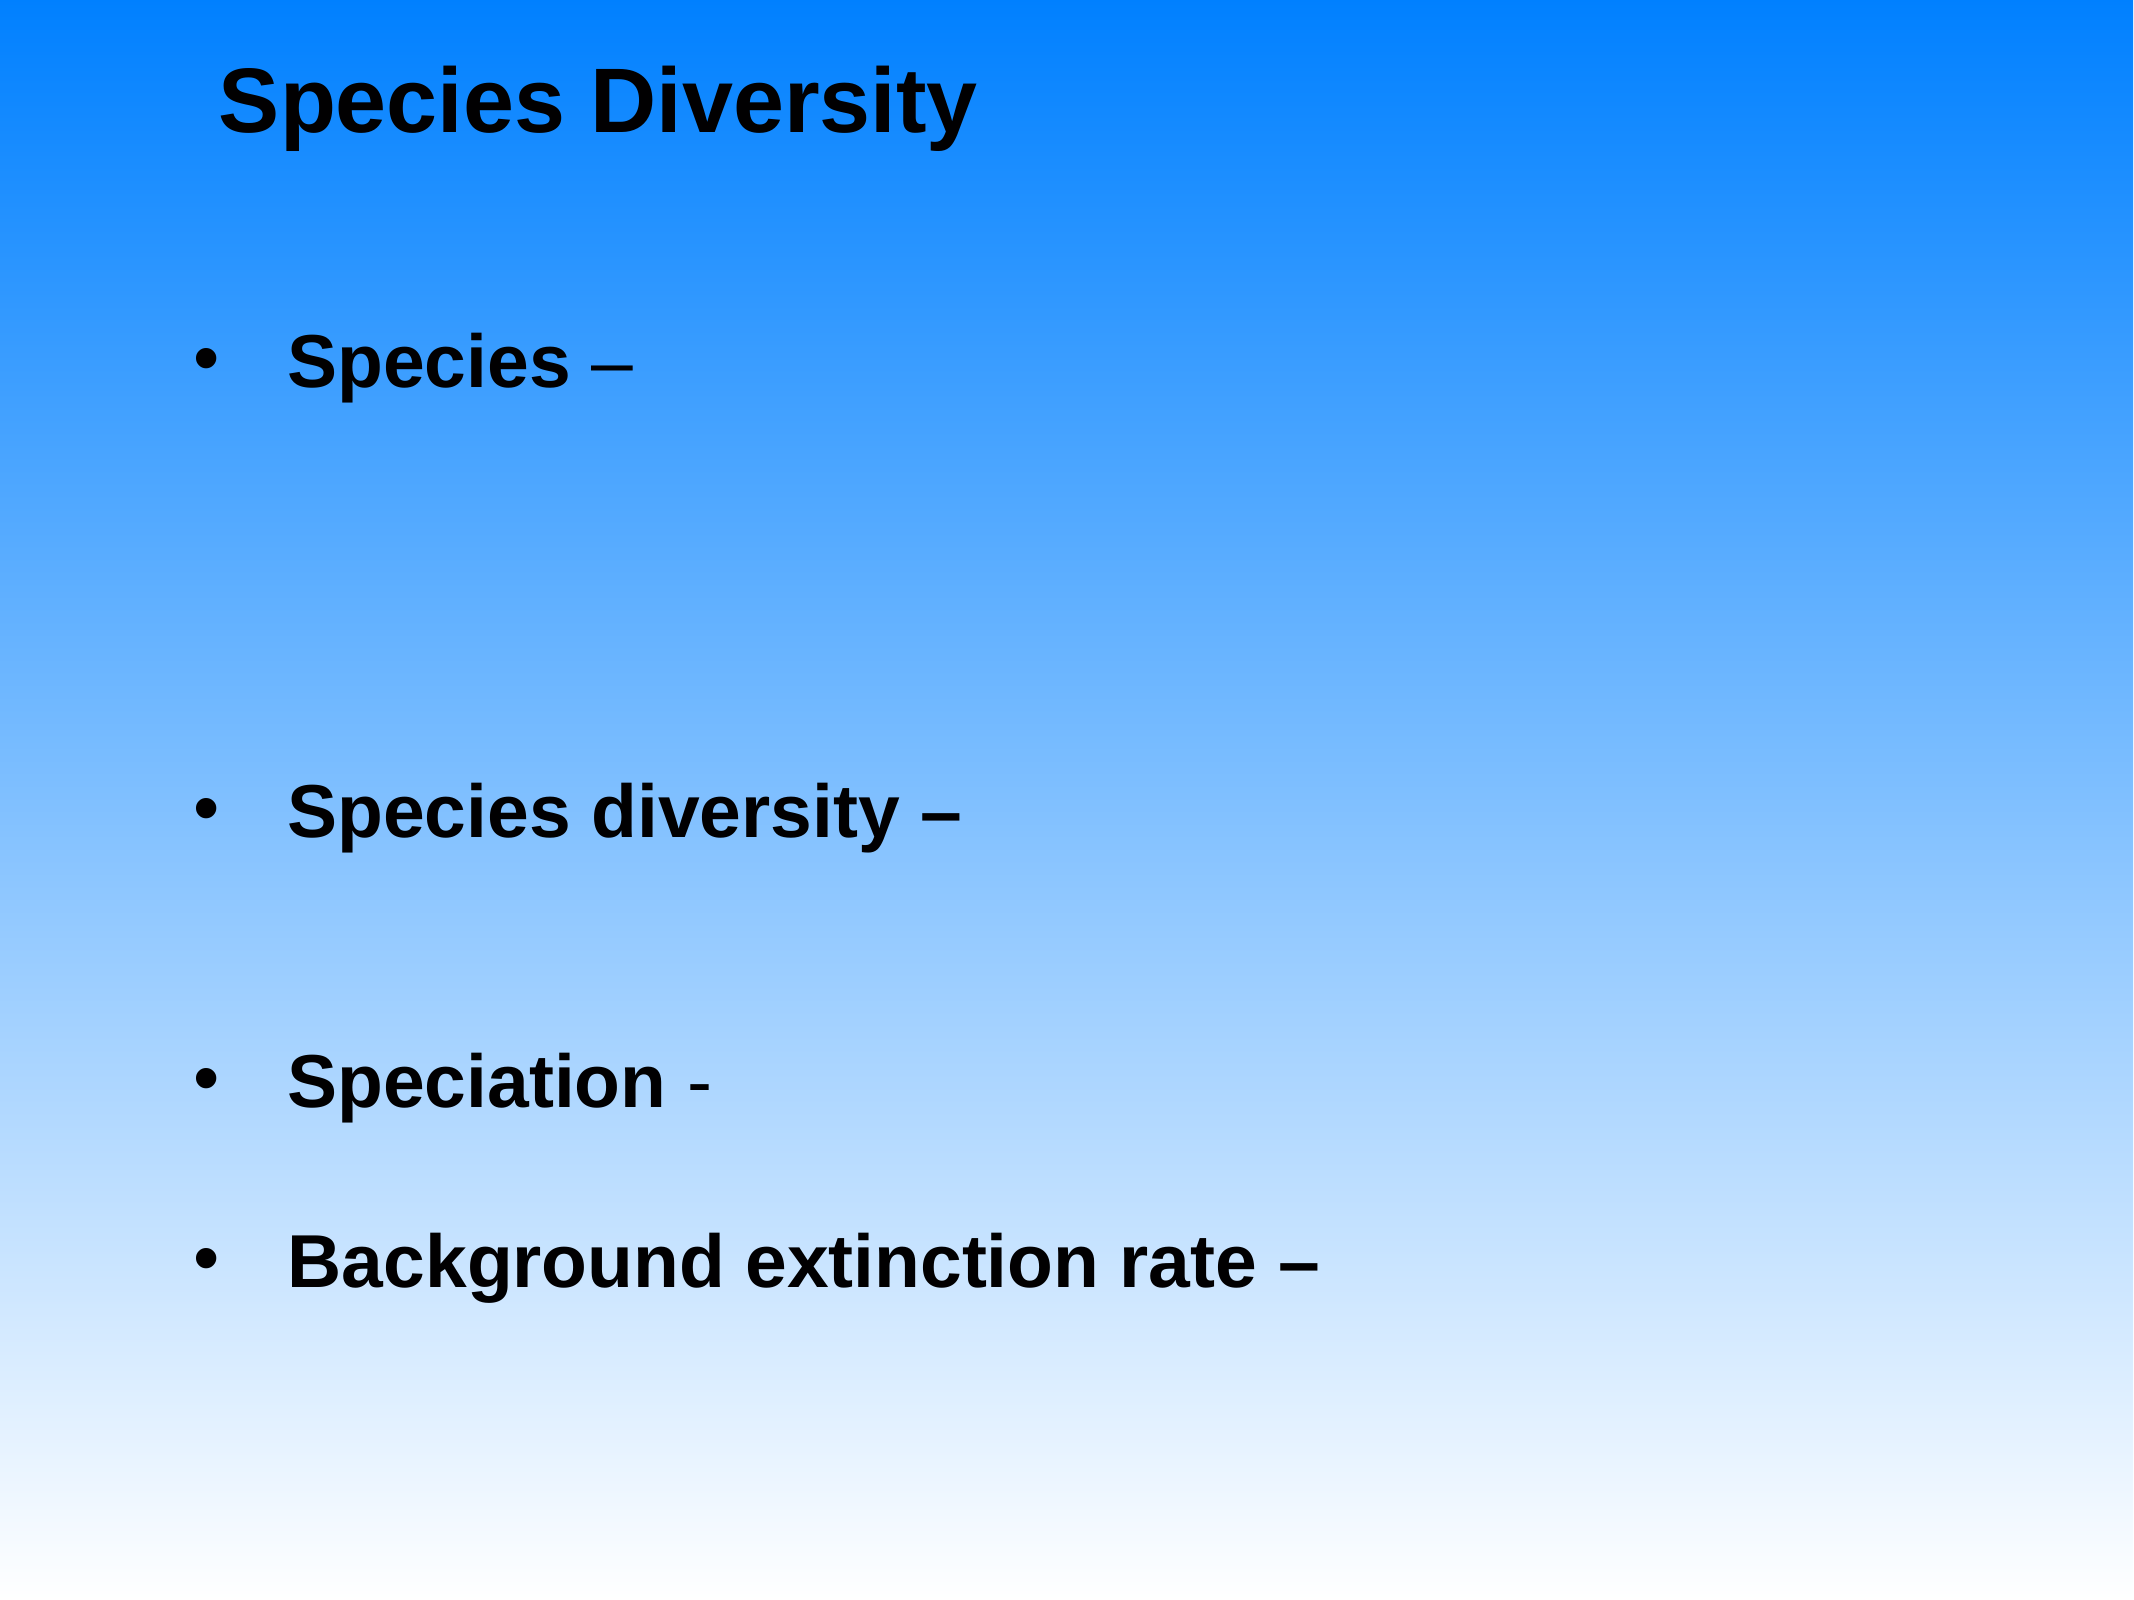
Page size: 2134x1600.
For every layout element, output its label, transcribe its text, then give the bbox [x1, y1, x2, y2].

text_box Species Diversity [204, 33, 1921, 338]
text_box Species – Species diversity – Speciation - Background extinction rate – [179, 124, 1830, 1580]
